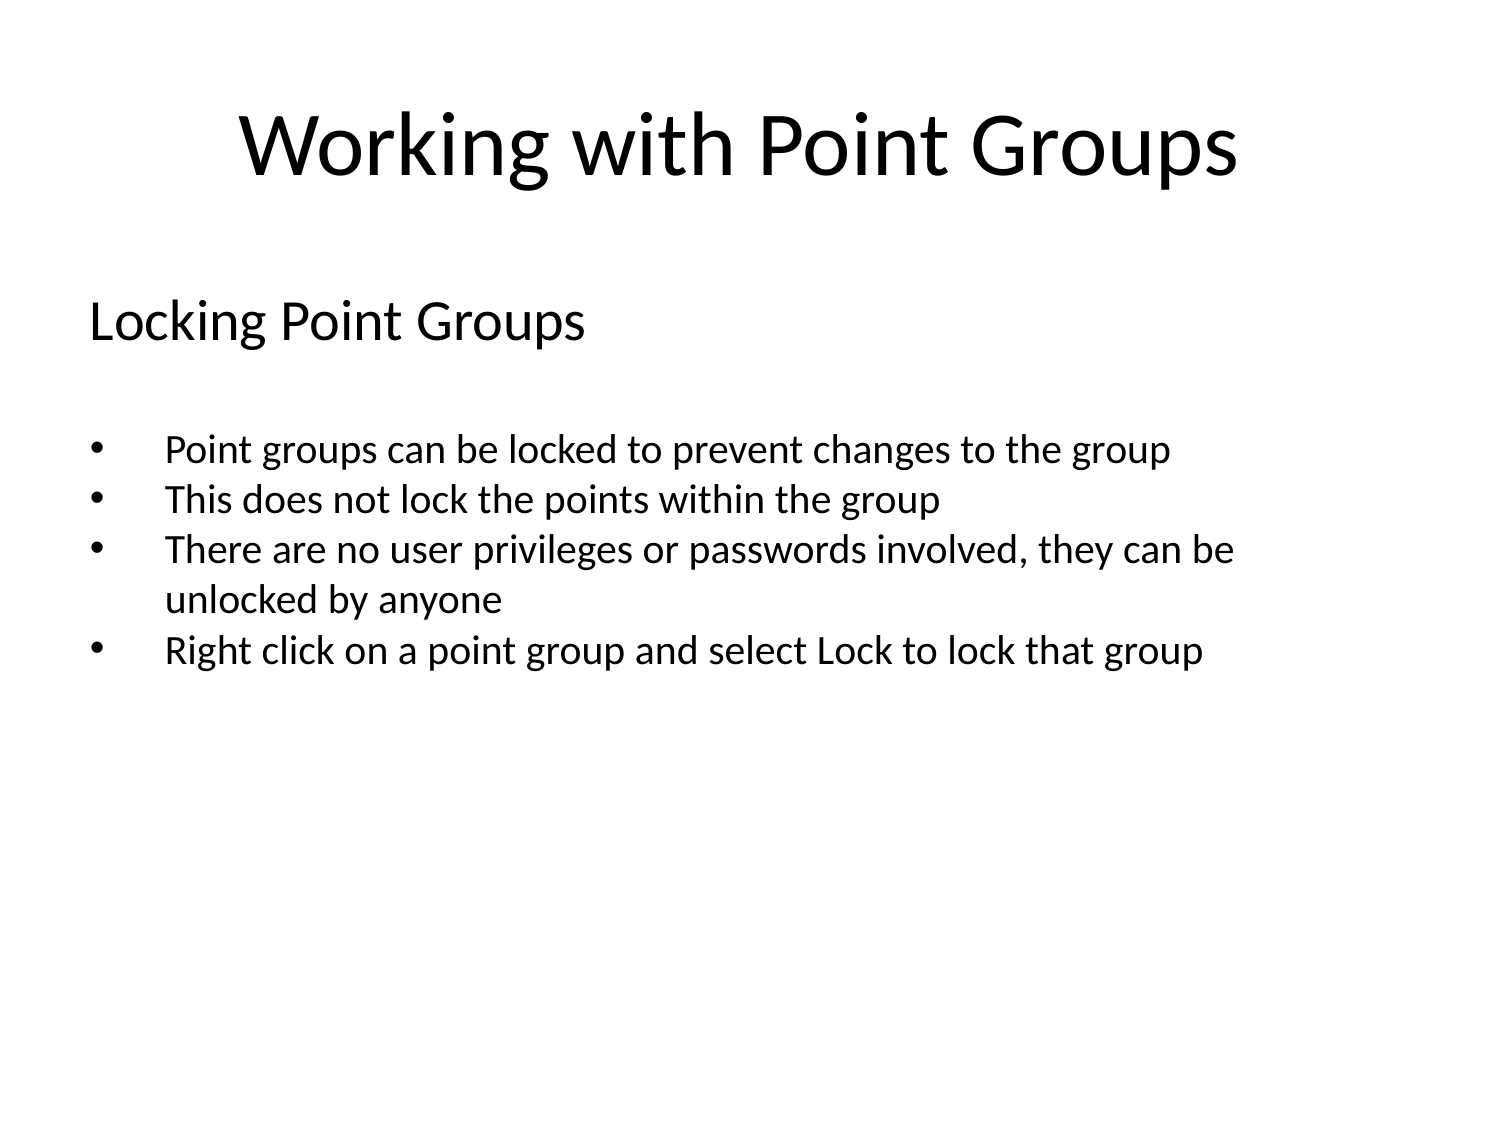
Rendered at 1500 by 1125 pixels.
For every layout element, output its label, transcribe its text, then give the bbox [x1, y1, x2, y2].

title Working with Point Groups [75, 45, 1425, 233]
text_box Locking Point Groups Point groups can be locked to prevent changes to the group This does not lock the points within the group There are no user privileges or passwords involved, they can be unlocked by anyone Right click on a point group and select Lock to lock that group [74, 274, 1350, 750]
